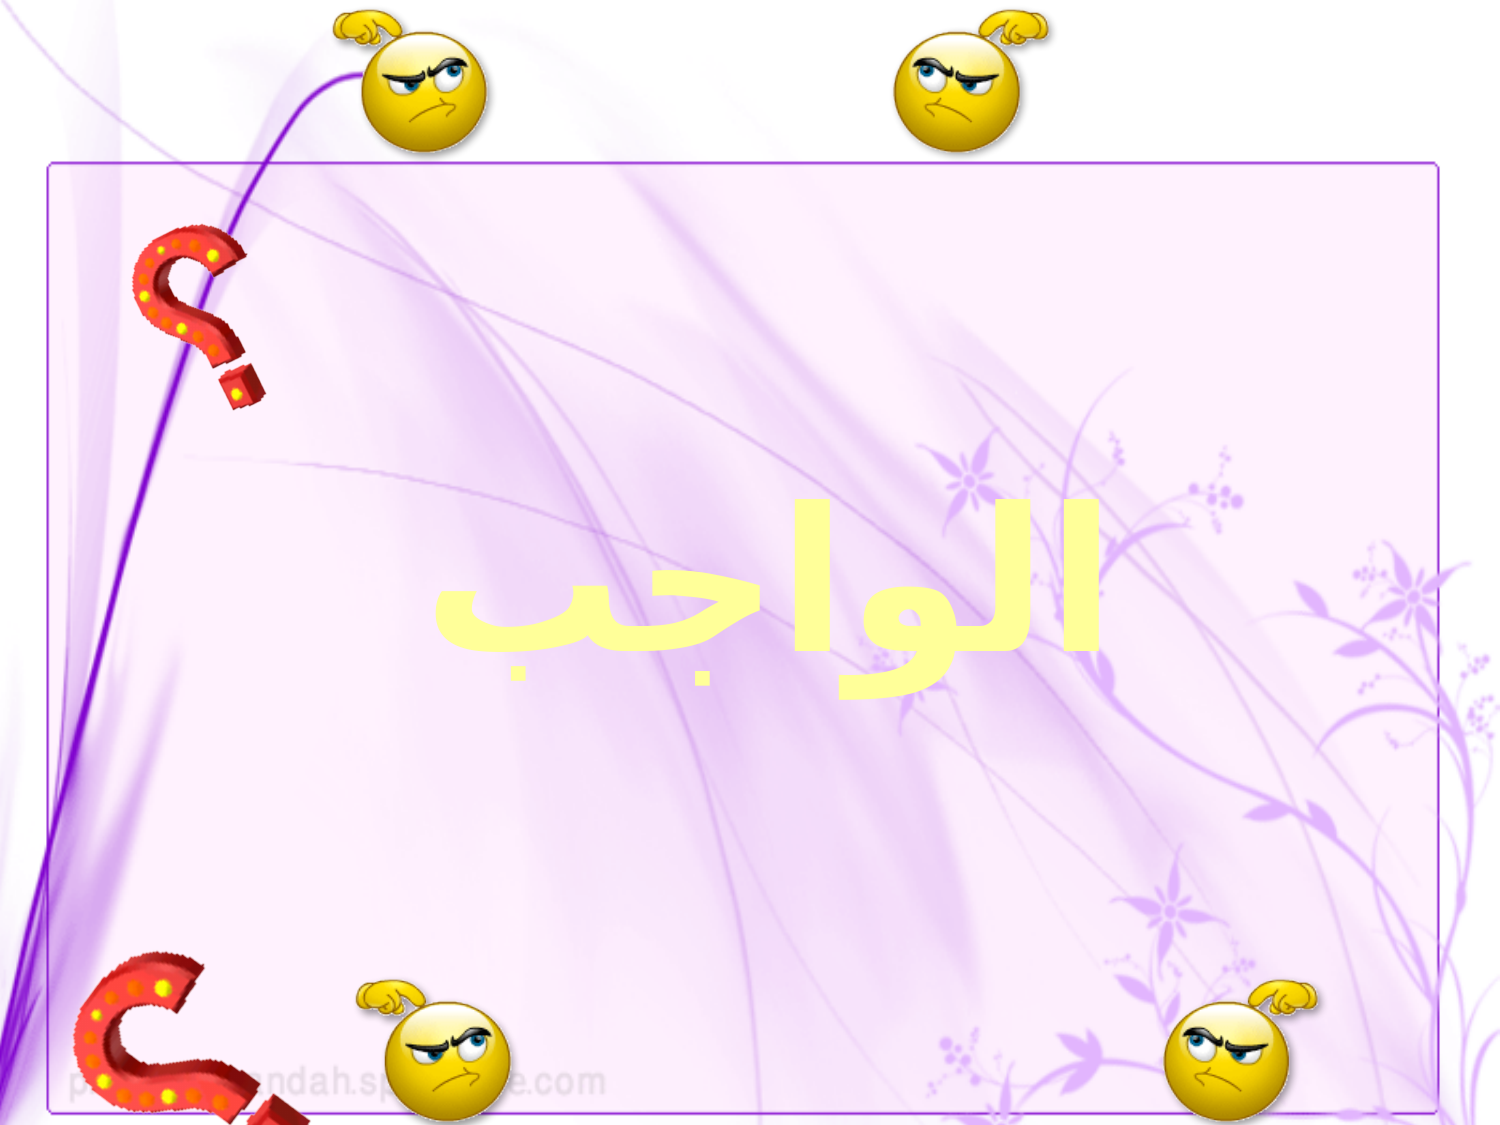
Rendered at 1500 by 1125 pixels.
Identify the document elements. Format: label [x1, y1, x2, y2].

picture [327, 0, 491, 156]
picture [351, 969, 515, 1125]
list [0, 0, 1500, 1125]
picture [80, 907, 314, 1125]
picture [890, 0, 1054, 156]
picture [125, 200, 294, 439]
picture [1159, 969, 1323, 1125]
